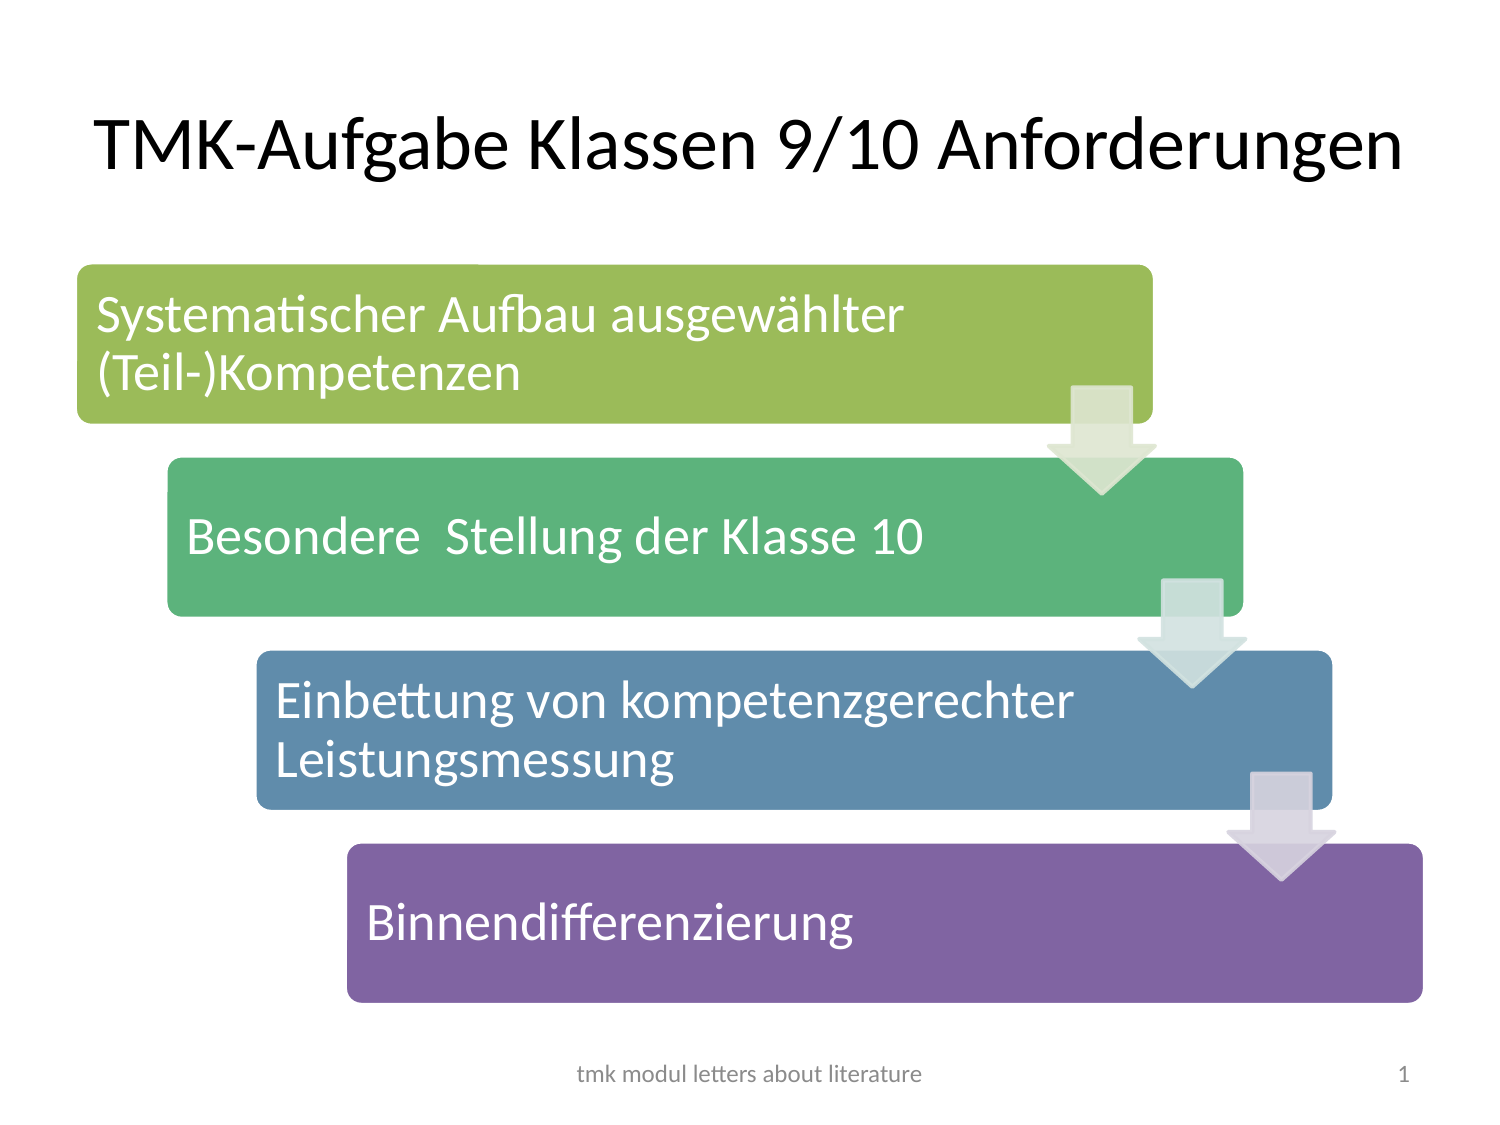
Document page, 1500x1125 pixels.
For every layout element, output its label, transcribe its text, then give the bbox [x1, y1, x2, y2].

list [74, 262, 1426, 1006]
footer tmk modul letters about literature [512, 1042, 988, 1103]
title TMK-Aufgabe Klassen 9/10 Anforderungen [75, 45, 1425, 233]
slide_number 1 [1074, 1042, 1425, 1103]
